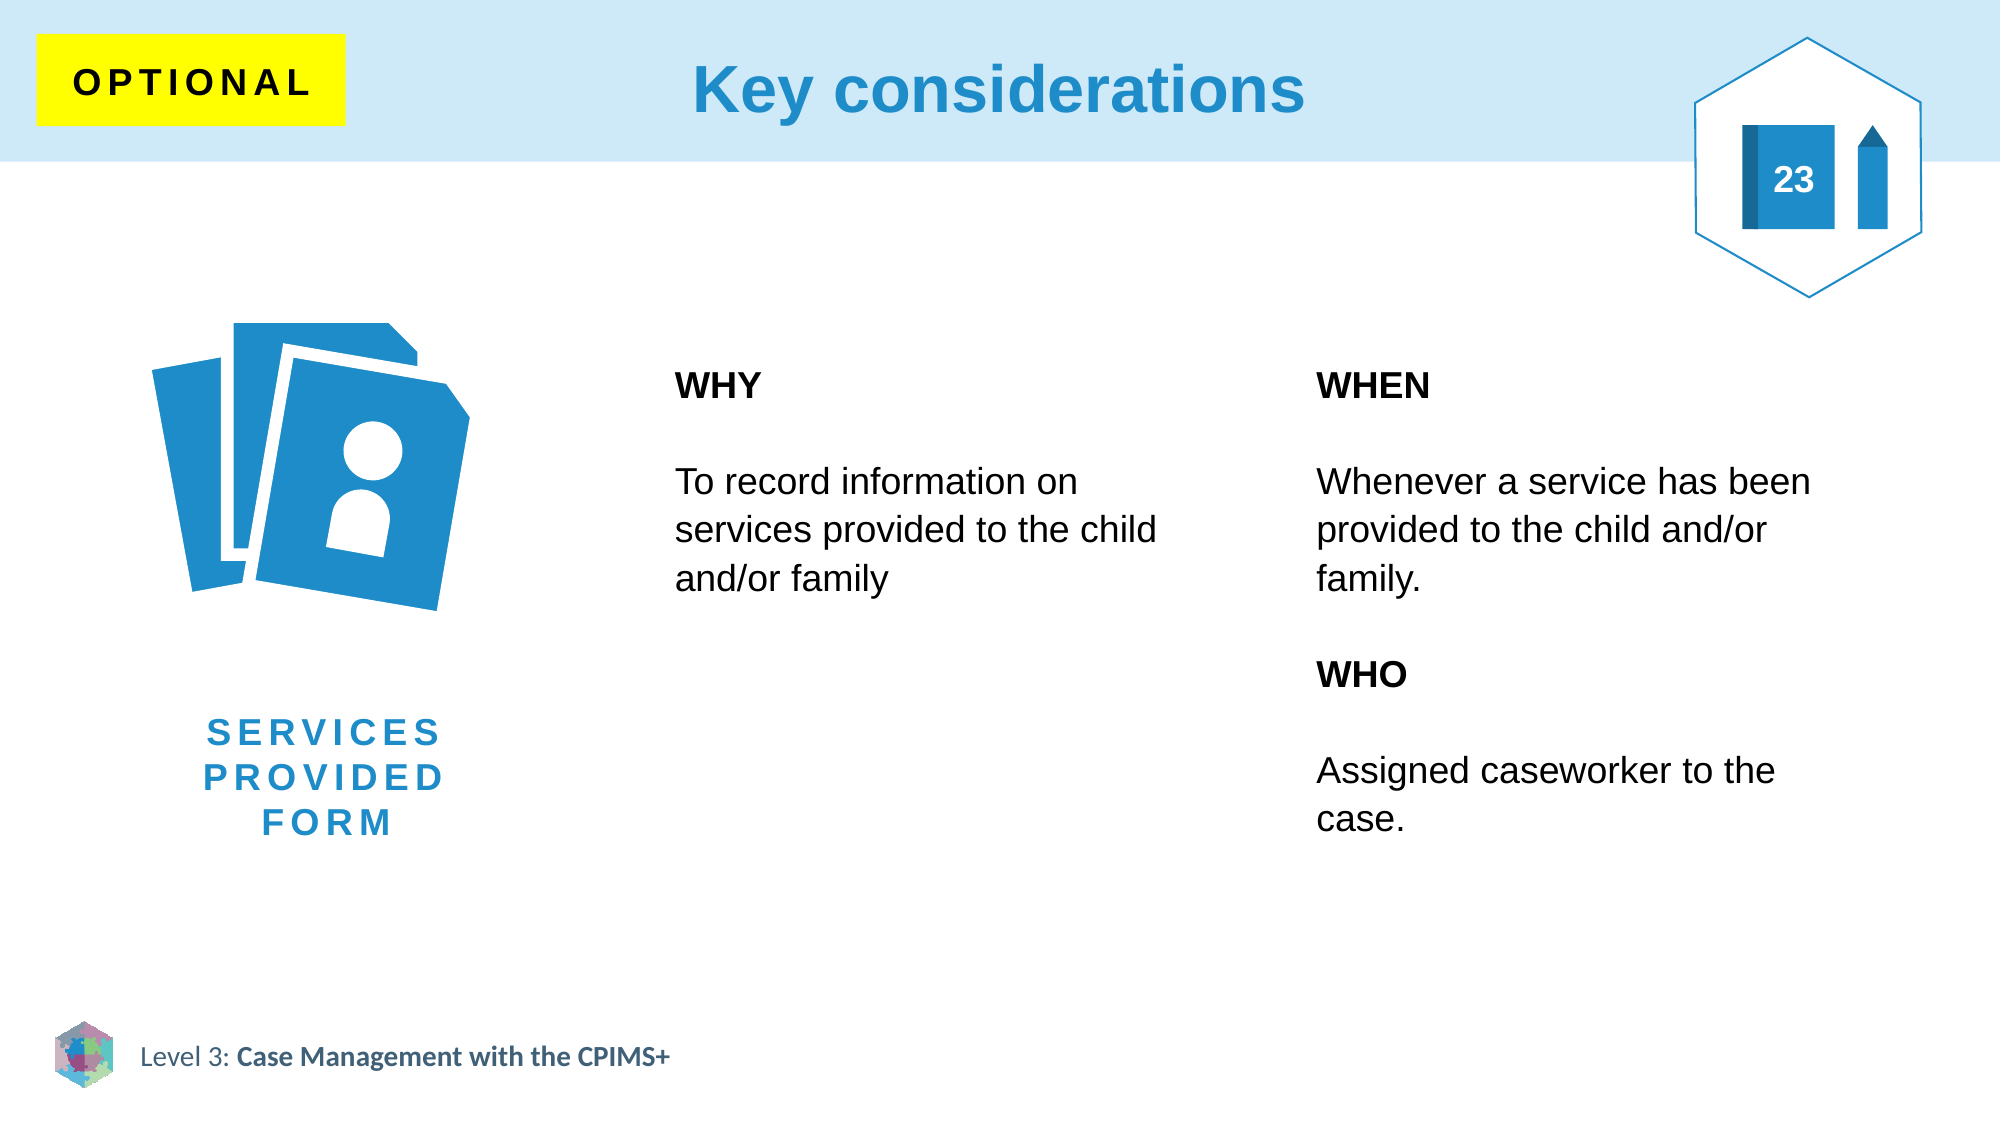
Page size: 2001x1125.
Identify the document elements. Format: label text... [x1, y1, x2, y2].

picture [55, 1021, 113, 1088]
text_box WHEN Whenever a service has been provided to the child and/or family. WHO Assigned caseworker to the case. [1301, 350, 1832, 847]
text_box WHY To record information on services provided to the child and/or family [660, 350, 1202, 606]
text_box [164, 316, 464, 604]
text_box OPTIONAL [36, 33, 347, 127]
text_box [1677, 55, 1939, 280]
title Key considerations [137, 19, 1863, 163]
text_box SERVICES PROVIDED FORM [121, 700, 531, 851]
